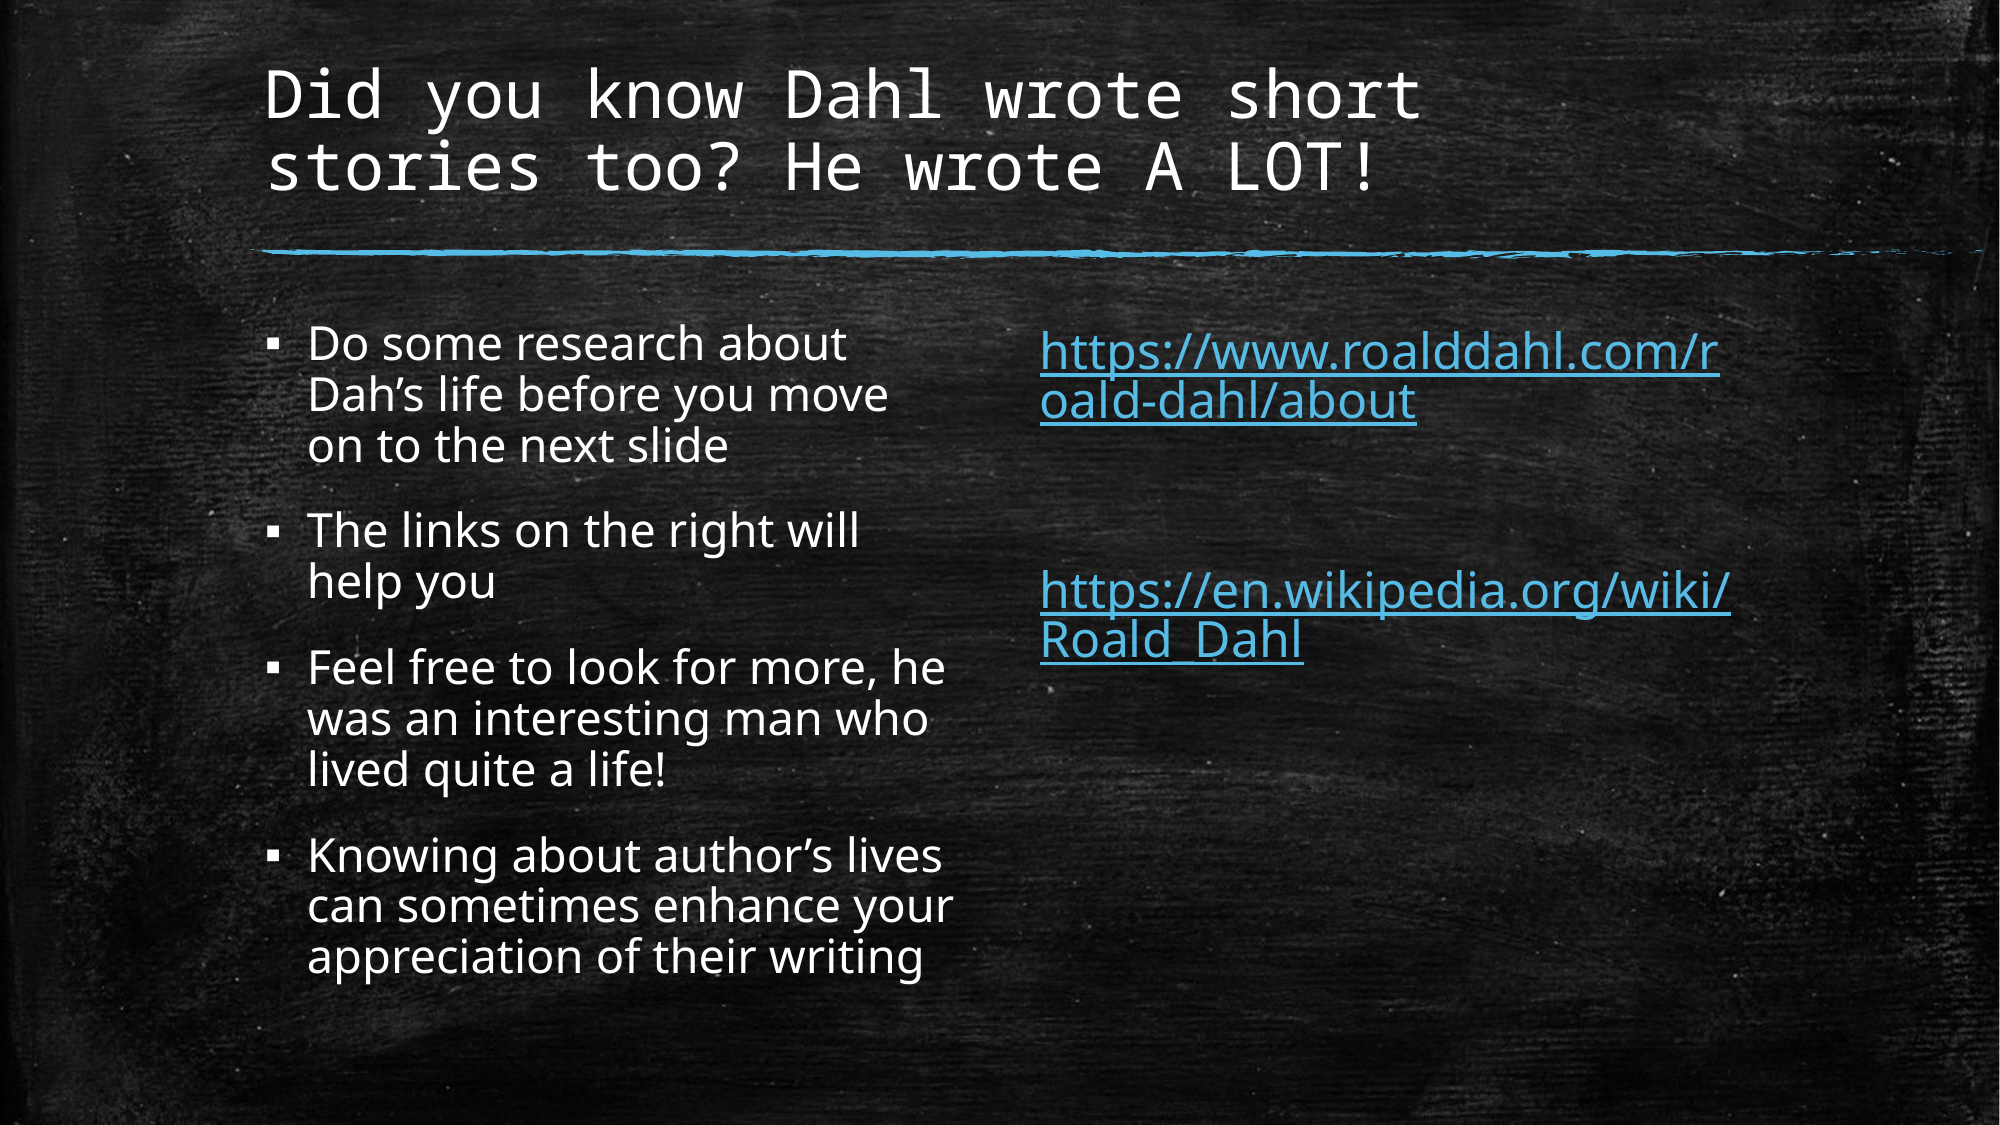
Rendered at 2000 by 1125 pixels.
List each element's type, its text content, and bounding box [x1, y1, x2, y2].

list https://www.roalddahl.com/roald-dahl/about https://en.wikipedia.org/wiki/Roald_Dahl [1024, 312, 1750, 1013]
title Did you know Dahl wrote short stories too? He wrote A LOT! [249, 45, 1750, 213]
list Do some research about Dah’s life before you move on to the next slide The links on the right will help you Feel free to look for more, he was an interesting man who lived quite a life! Knowing about author’s lives can sometimes enhance your appreciation of their writing [249, 312, 975, 1013]
picture [0, 0, 2000, 1125]
